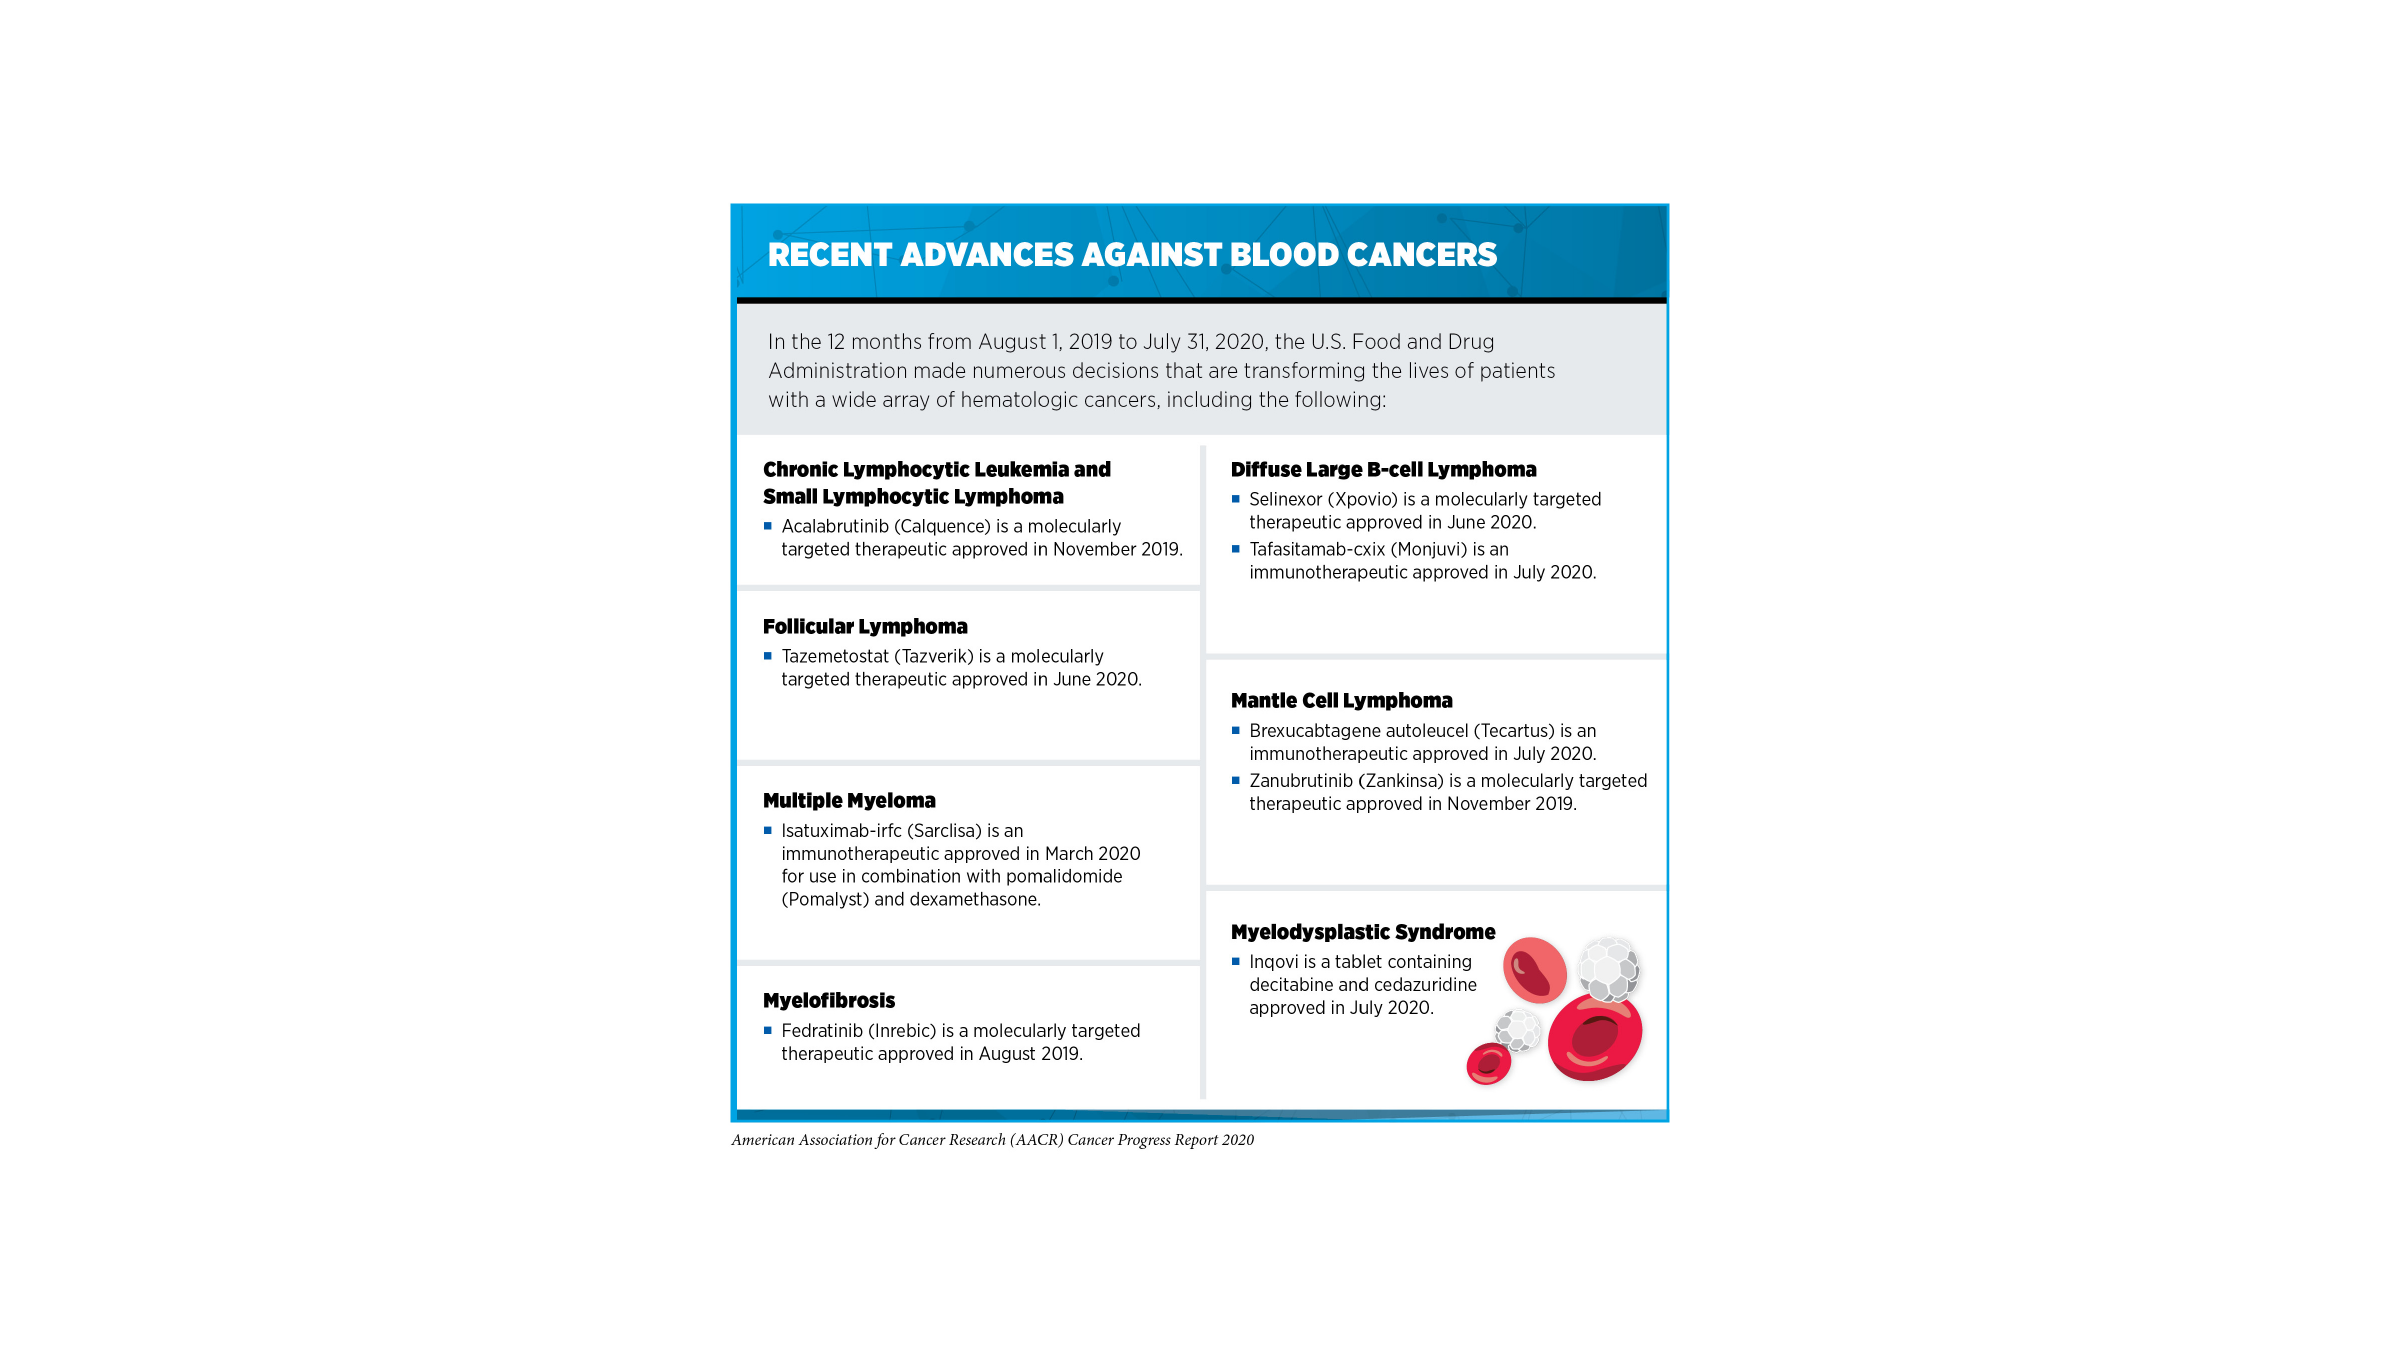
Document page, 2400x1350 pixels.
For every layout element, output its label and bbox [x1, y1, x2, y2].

picture [720, 194, 1680, 1156]
